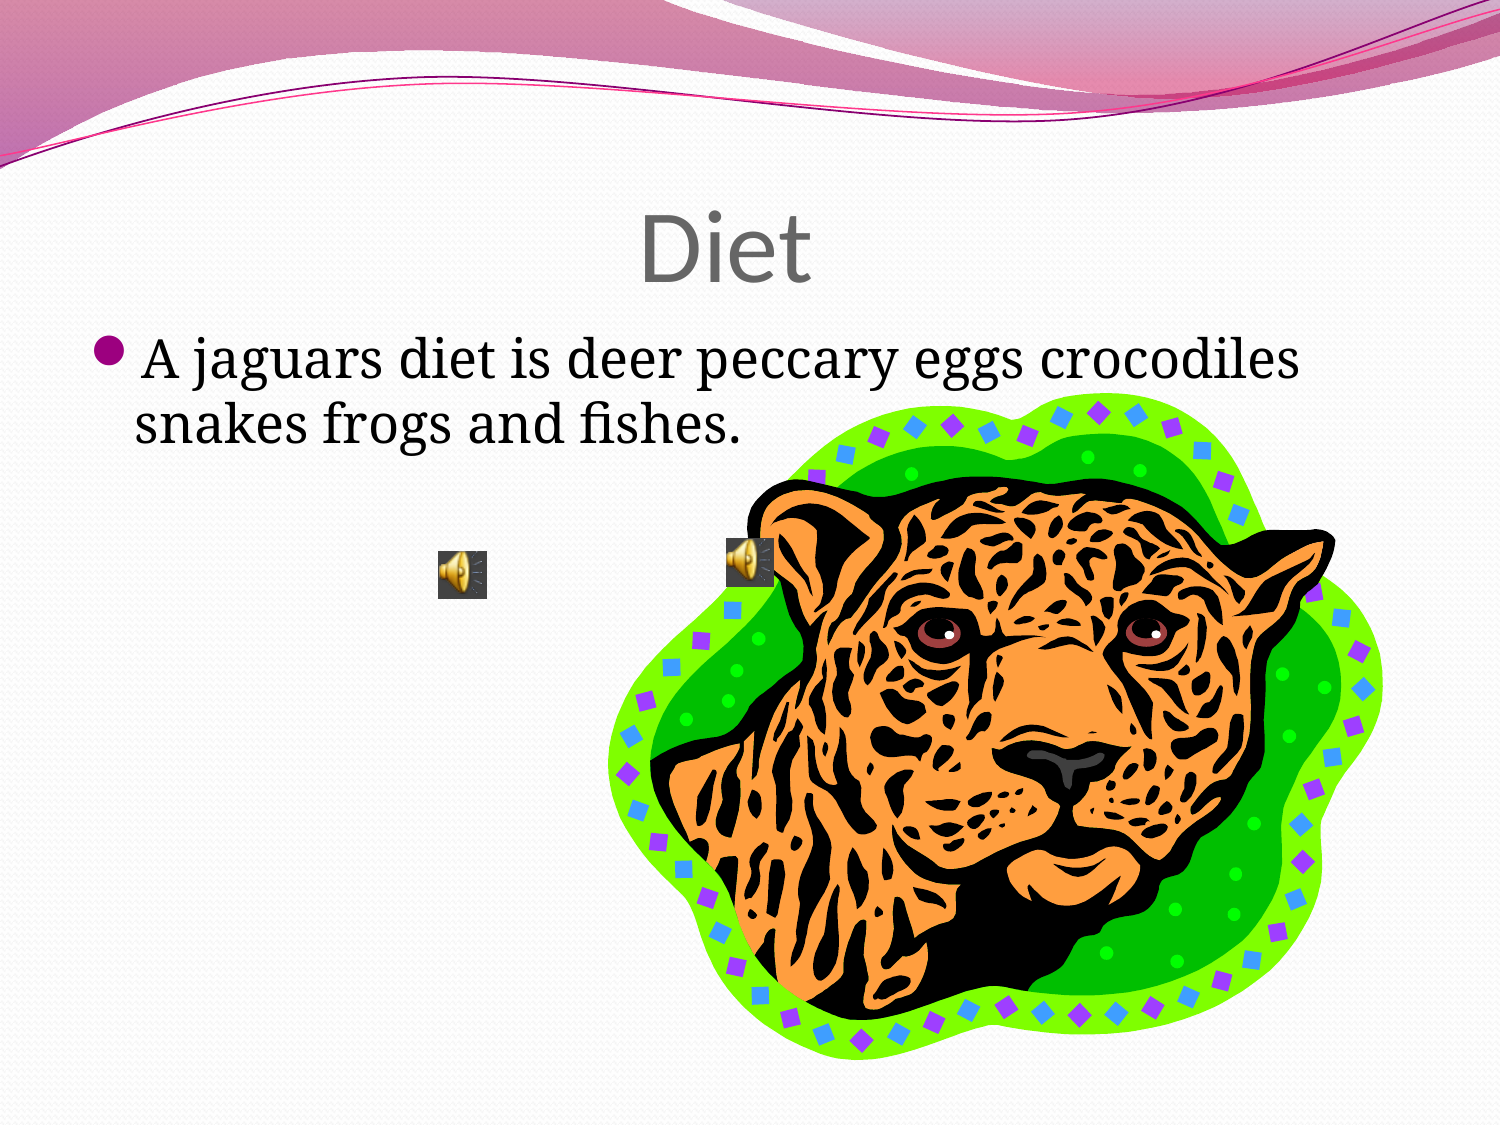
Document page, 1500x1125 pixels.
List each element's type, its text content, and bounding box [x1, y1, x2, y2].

picture [599, 387, 1385, 1072]
picture [437, 549, 488, 601]
list A jaguars diet is deer peccary eggs crocodiles snakes frogs and fishes. [75, 317, 1425, 1038]
title Diet [75, 115, 1425, 303]
